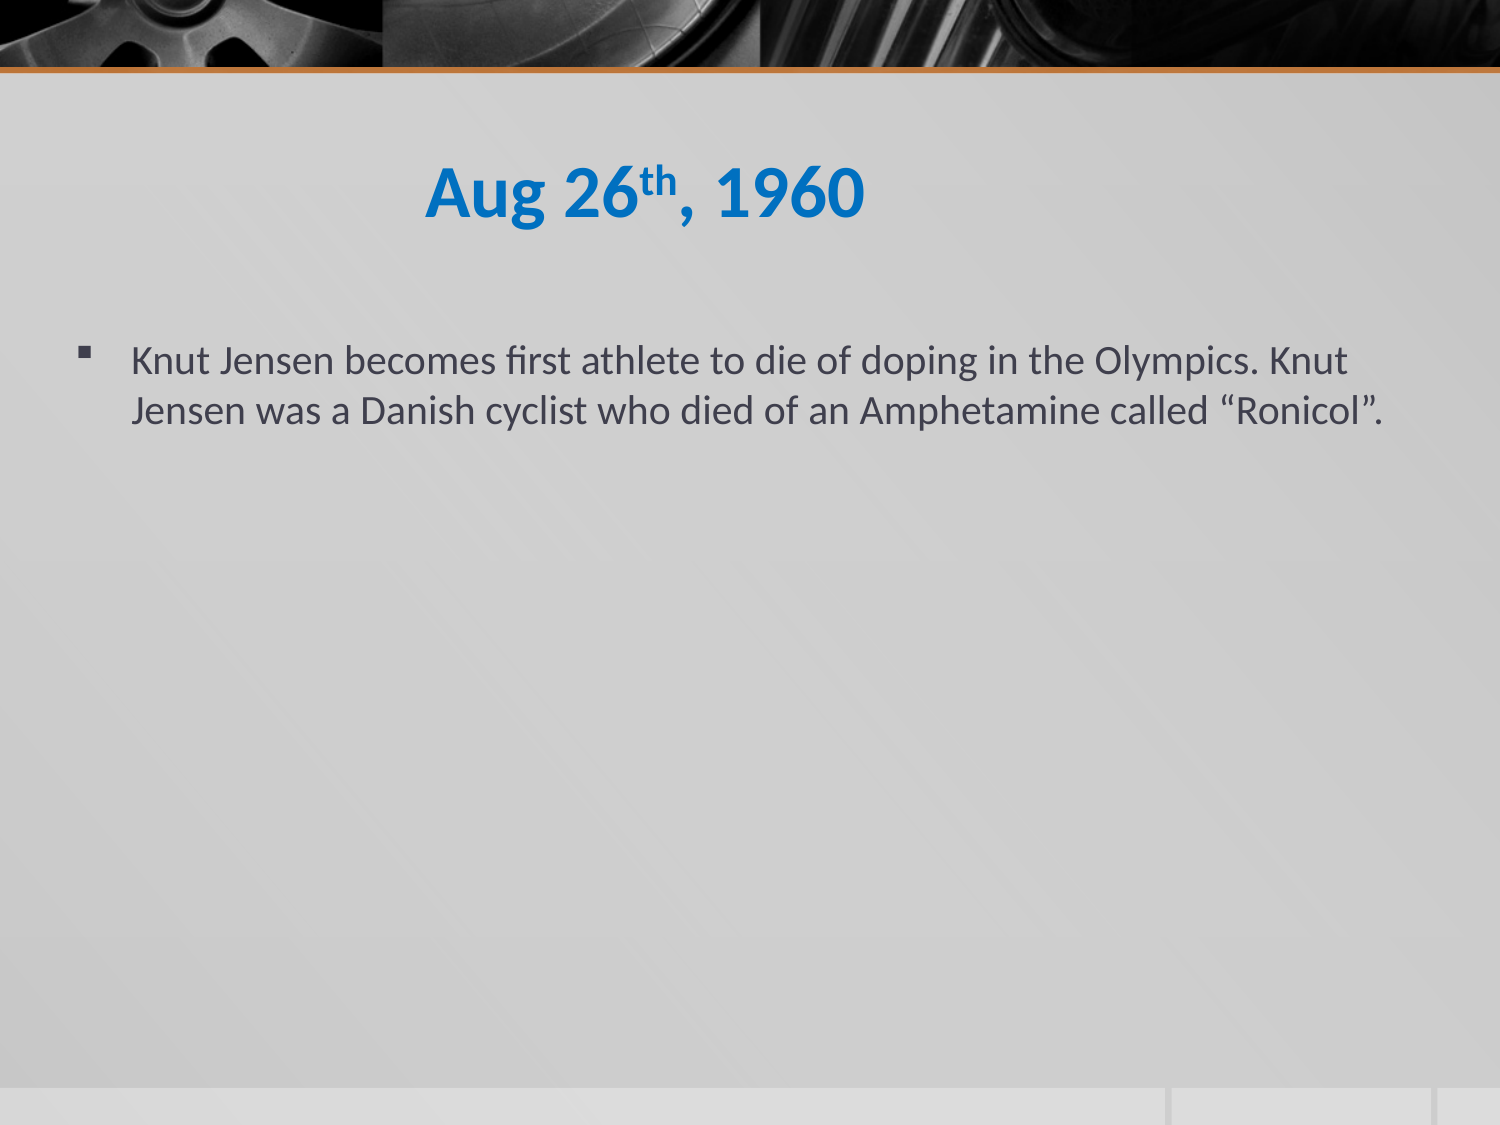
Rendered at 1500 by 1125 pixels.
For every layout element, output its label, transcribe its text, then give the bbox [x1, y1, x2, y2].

list Knut Jensen becomes first athlete to die of doping in the Olympics. Knut Jensen was a Danish cyclist who died of an Amphetamine called “Ronicol”. [75, 324, 1425, 1005]
title Aug 26th, 1960 [425, 112, 1500, 263]
picture [0, 0, 1500, 67]
